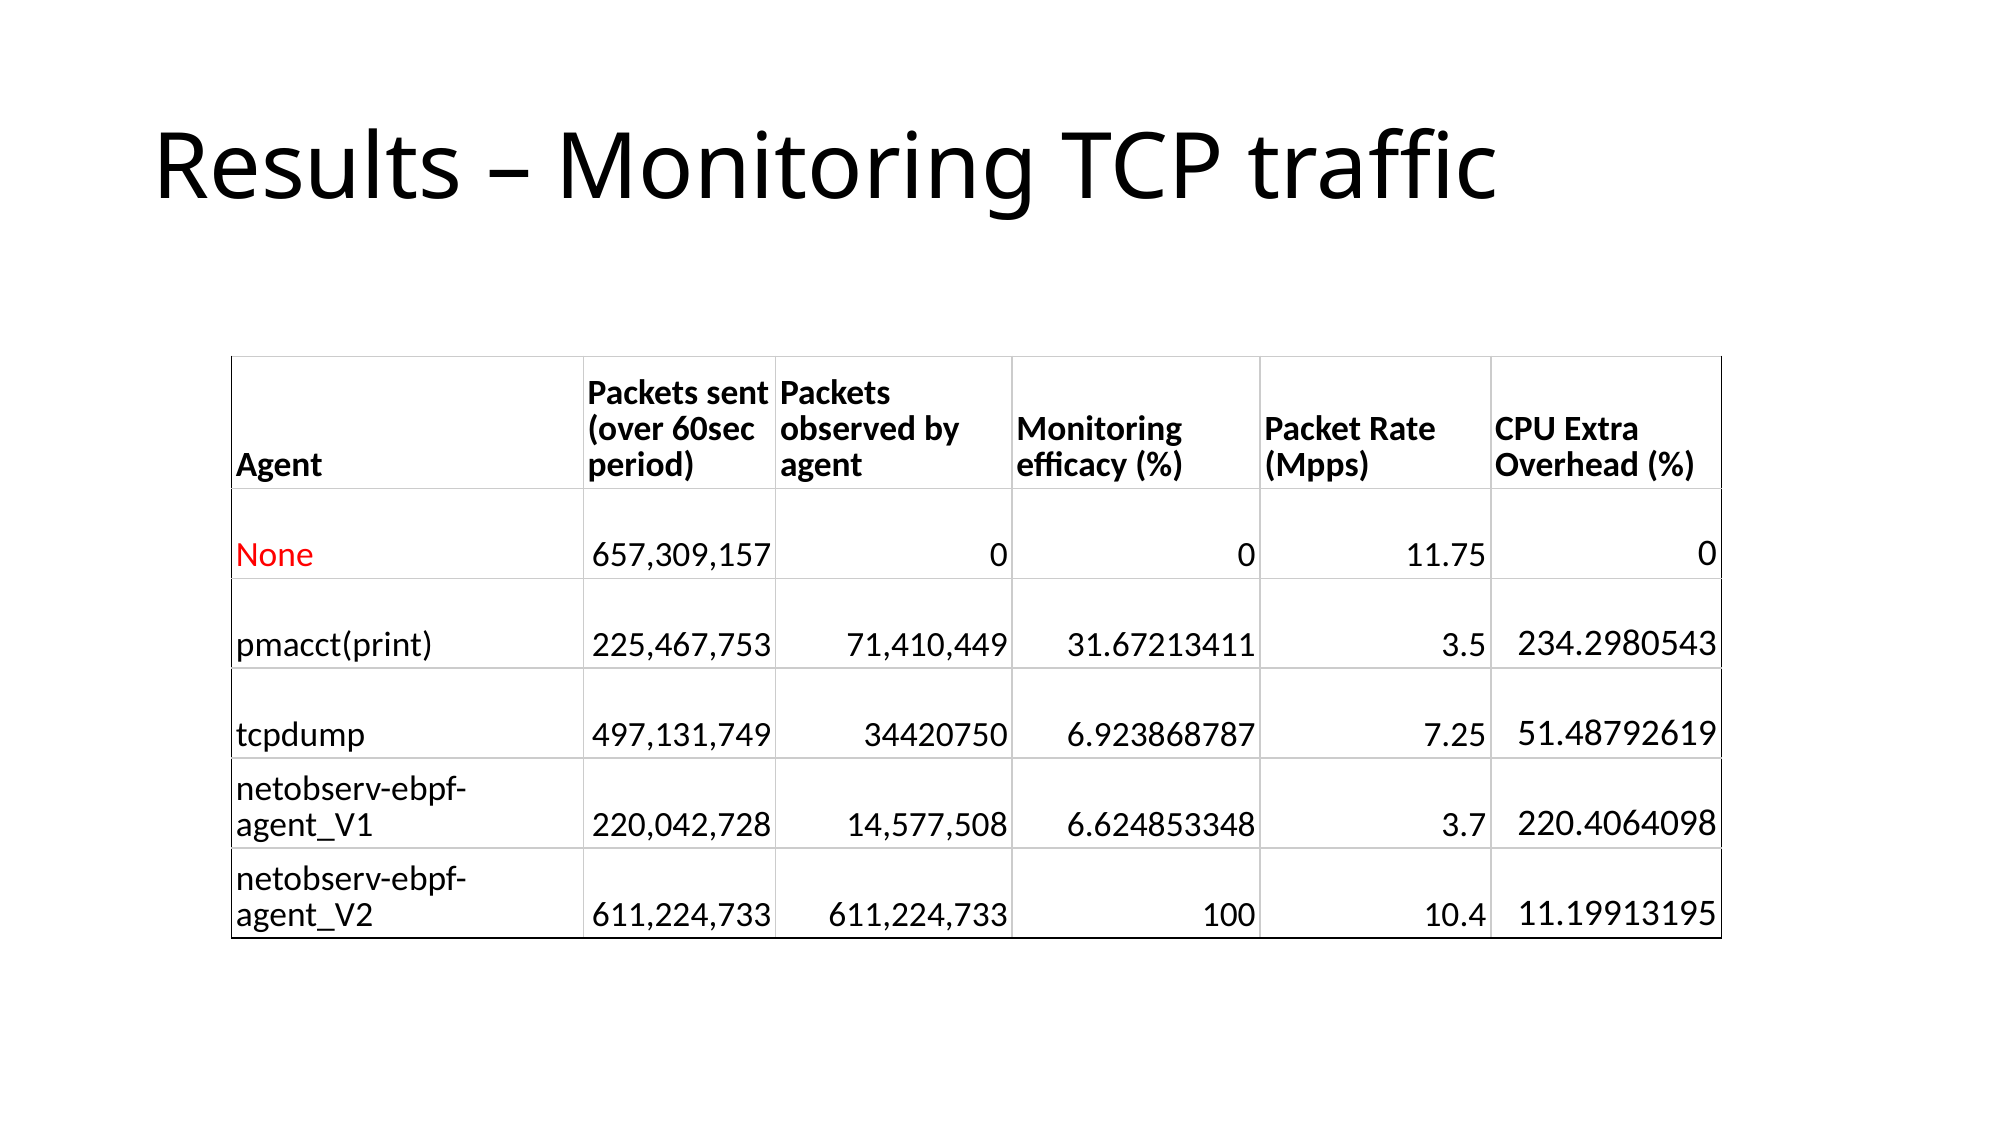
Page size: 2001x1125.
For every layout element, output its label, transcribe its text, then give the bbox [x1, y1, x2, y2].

table_cell 234.2980543 [1492, 579, 1721, 667]
table_header Monitoring efficacy (%) [1013, 357, 1259, 488]
title Results – Monitoring TCP traffic [137, 59, 1863, 278]
table_cell 657,309,157 [584, 489, 775, 578]
table_cell 0 [1013, 489, 1259, 578]
table_cell 11.75 [1261, 489, 1490, 578]
table_cell 11.19913195 [1492, 849, 1721, 937]
table_cell 220,042,728 [584, 759, 775, 847]
table_cell netobserv-ebpf-agent_V2 [232, 849, 583, 937]
table_cell 10.4 [1261, 849, 1490, 937]
table_header Packets observed by agent [776, 357, 1011, 488]
table_cell 0 [1492, 489, 1721, 578]
table_cell 7.25 [1261, 669, 1490, 757]
table_cell None [232, 489, 583, 578]
table_cell 34420750 [776, 669, 1011, 757]
table_cell 497,131,749 [584, 669, 775, 757]
table_cell 71,410,449 [776, 579, 1011, 667]
table_cell 0 [776, 489, 1011, 578]
table_cell 6.923868787 [1013, 669, 1259, 757]
table_cell 6.624853348 [1013, 759, 1259, 847]
table_cell netobserv-ebpf-agent_V1 [232, 759, 583, 847]
table_cell 3.5 [1261, 579, 1490, 667]
table_cell 31.67213411 [1013, 579, 1259, 667]
table_header Agent [232, 357, 583, 488]
table_cell 611,224,733 [776, 849, 1011, 937]
table_cell tcpdump [232, 669, 583, 757]
table_header Packet Rate (Mpps) [1261, 357, 1490, 488]
table_cell 220.4064098 [1492, 759, 1721, 847]
table_cell 51.48792619 [1492, 669, 1721, 757]
table_cell 611,224,733 [584, 849, 775, 937]
table_cell 3.7 [1261, 759, 1490, 847]
table_cell 14,577,508 [776, 759, 1011, 847]
table_header Packets sent (over 60sec period) [584, 357, 775, 488]
table_cell 100 [1013, 849, 1259, 937]
table_header CPU Extra Overhead (%) [1492, 357, 1721, 488]
table_cell pmacct(print) [232, 579, 583, 667]
table_cell 225,467,753 [584, 579, 775, 667]
